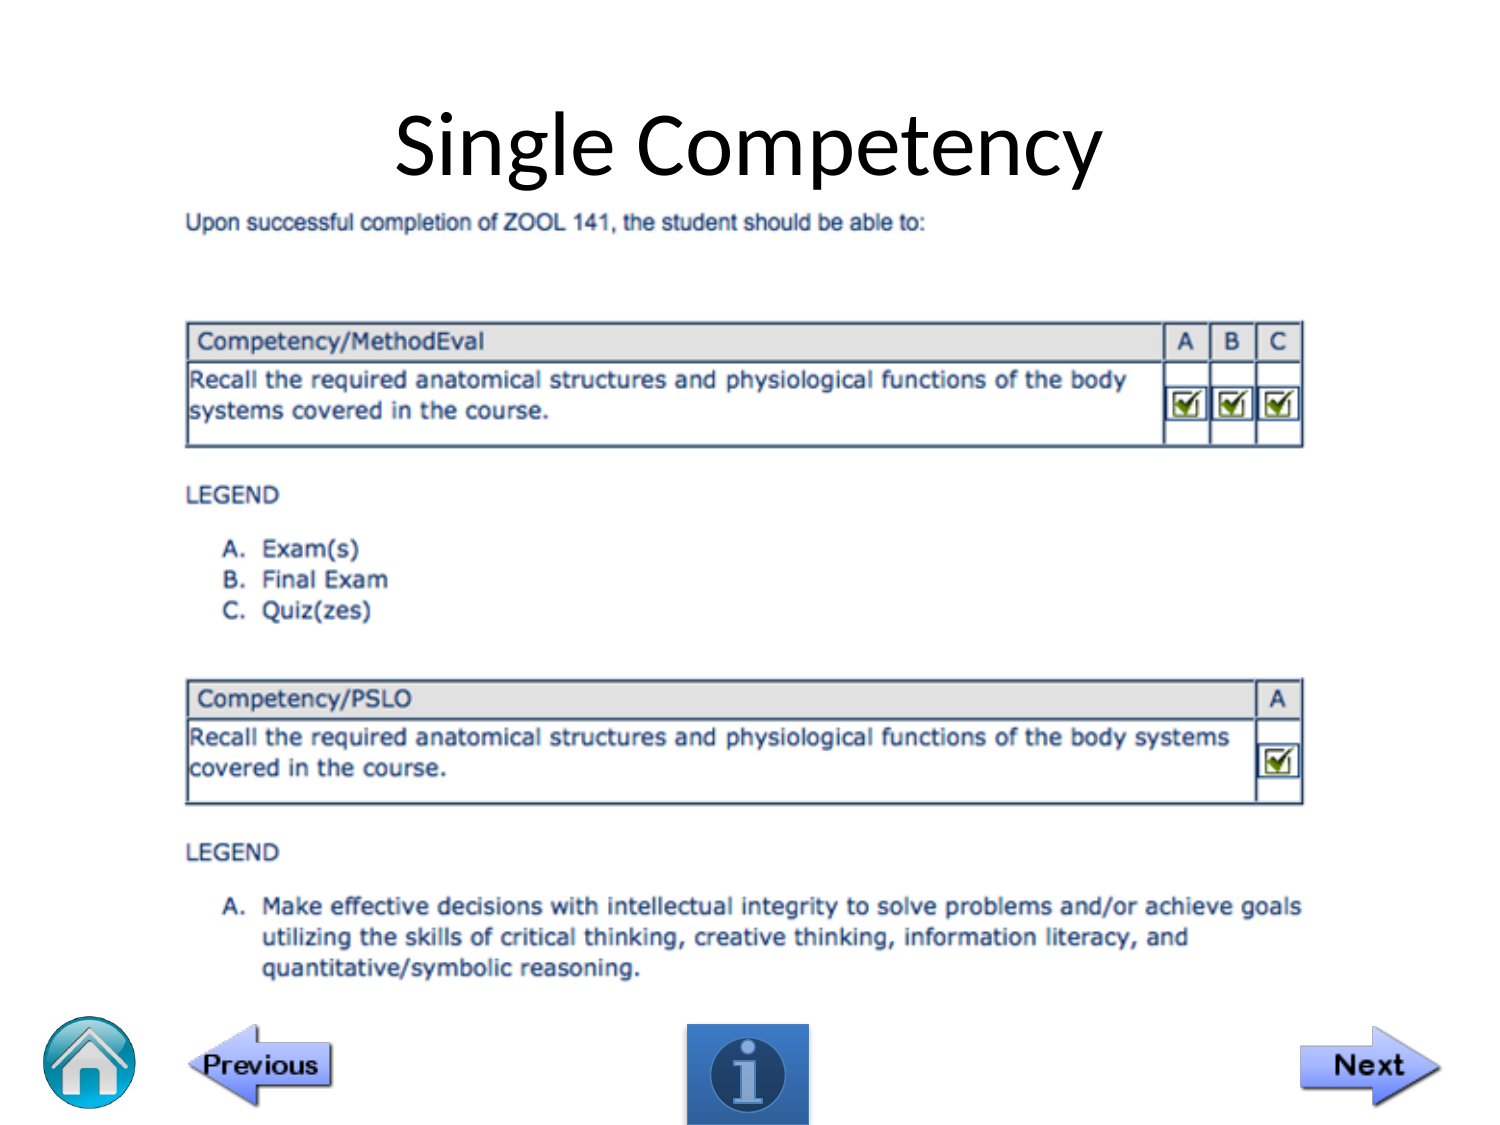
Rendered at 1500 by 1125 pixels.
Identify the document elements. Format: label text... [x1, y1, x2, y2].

title Single Competency [75, 45, 1425, 233]
text_box [687, 1024, 809, 1125]
picture [187, 1023, 338, 1113]
picture [1299, 1025, 1447, 1113]
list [151, 202, 1376, 1013]
picture [37, 1009, 141, 1113]
